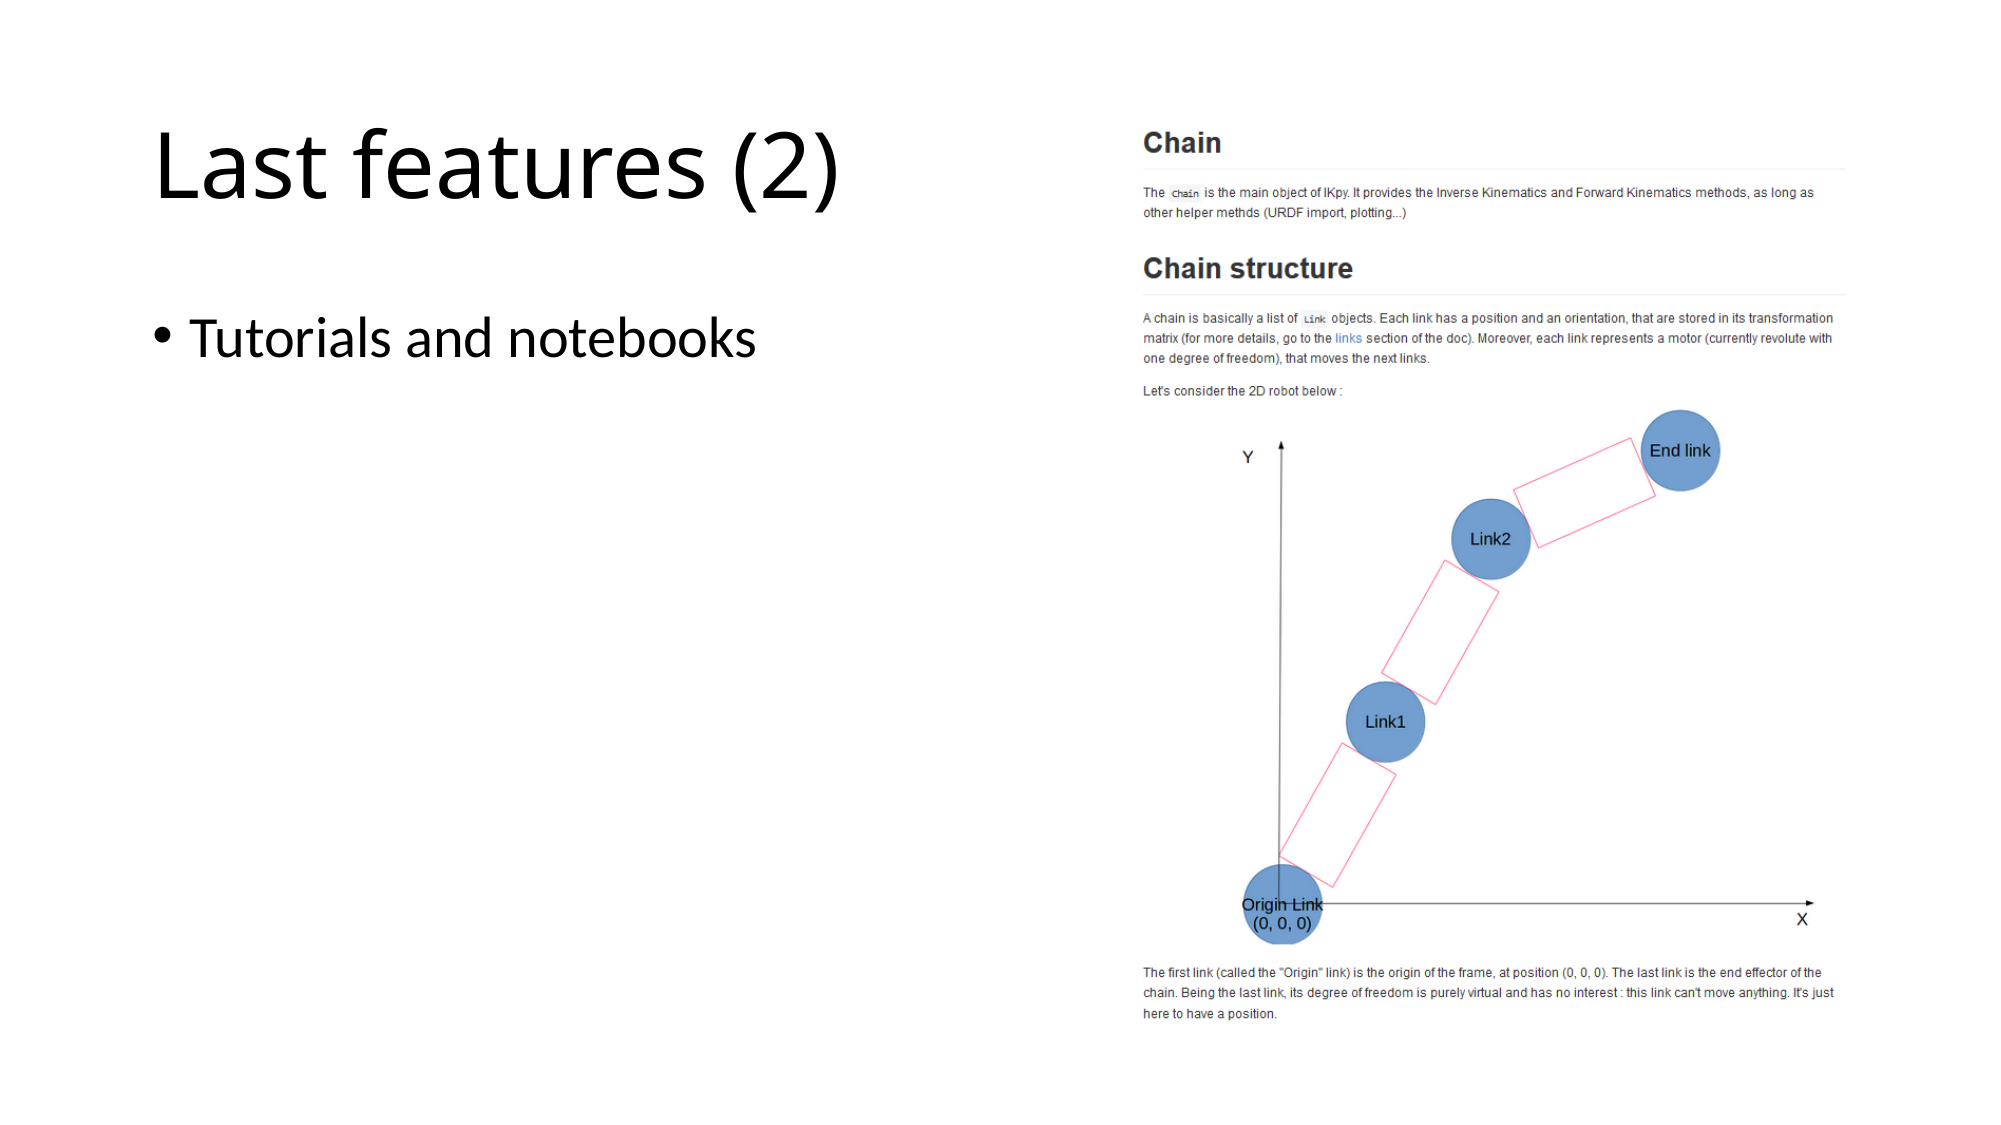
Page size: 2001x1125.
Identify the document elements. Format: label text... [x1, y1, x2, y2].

title Last features (2) [137, 59, 1863, 278]
list Tutorials and notebooks [137, 299, 1120, 1014]
picture [1120, 119, 1863, 1051]
